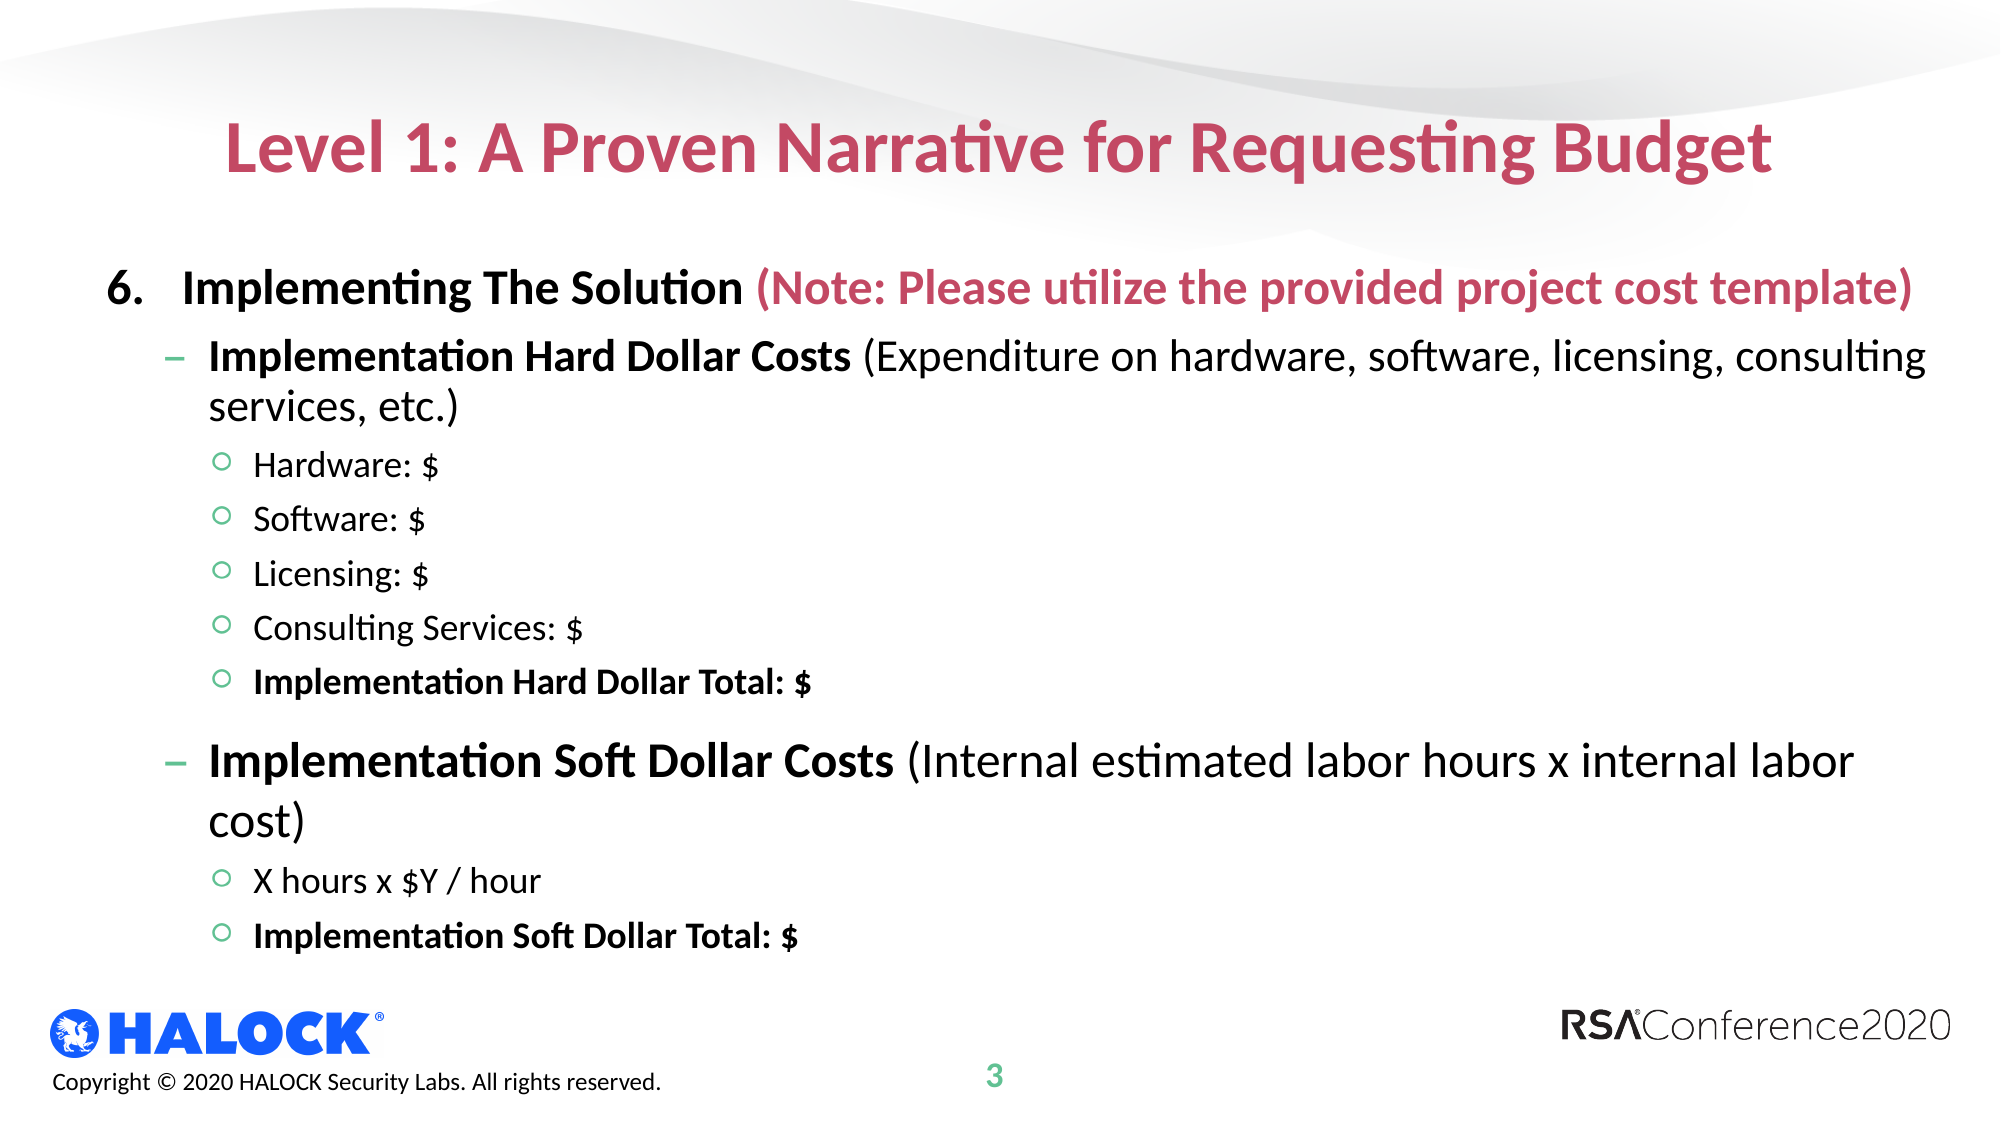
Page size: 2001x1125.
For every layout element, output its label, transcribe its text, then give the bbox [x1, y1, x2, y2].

title Level 1: A Proven Narrative for Requesting Budget [0, 55, 2000, 241]
picture [0, 0, 2001, 1125]
list Implementing The Solution (Note: Please utilize the provided project cost template) Implementation Hard Dollar Costs (Expenditure on hardware, software, licensing, consulting services, etc.) Hardware: $ Software: $ Licensing: $ Consulting Services: $ Implementation Hard Dollar Total: $ Implementation Soft Dollar Costs (Internal estimated labor hours x internal labor cost) X hours x $Y / hour Implementation Soft Dollar Total: $ [106, 258, 1946, 1029]
slide_number 3 [879, 1043, 1110, 1103]
